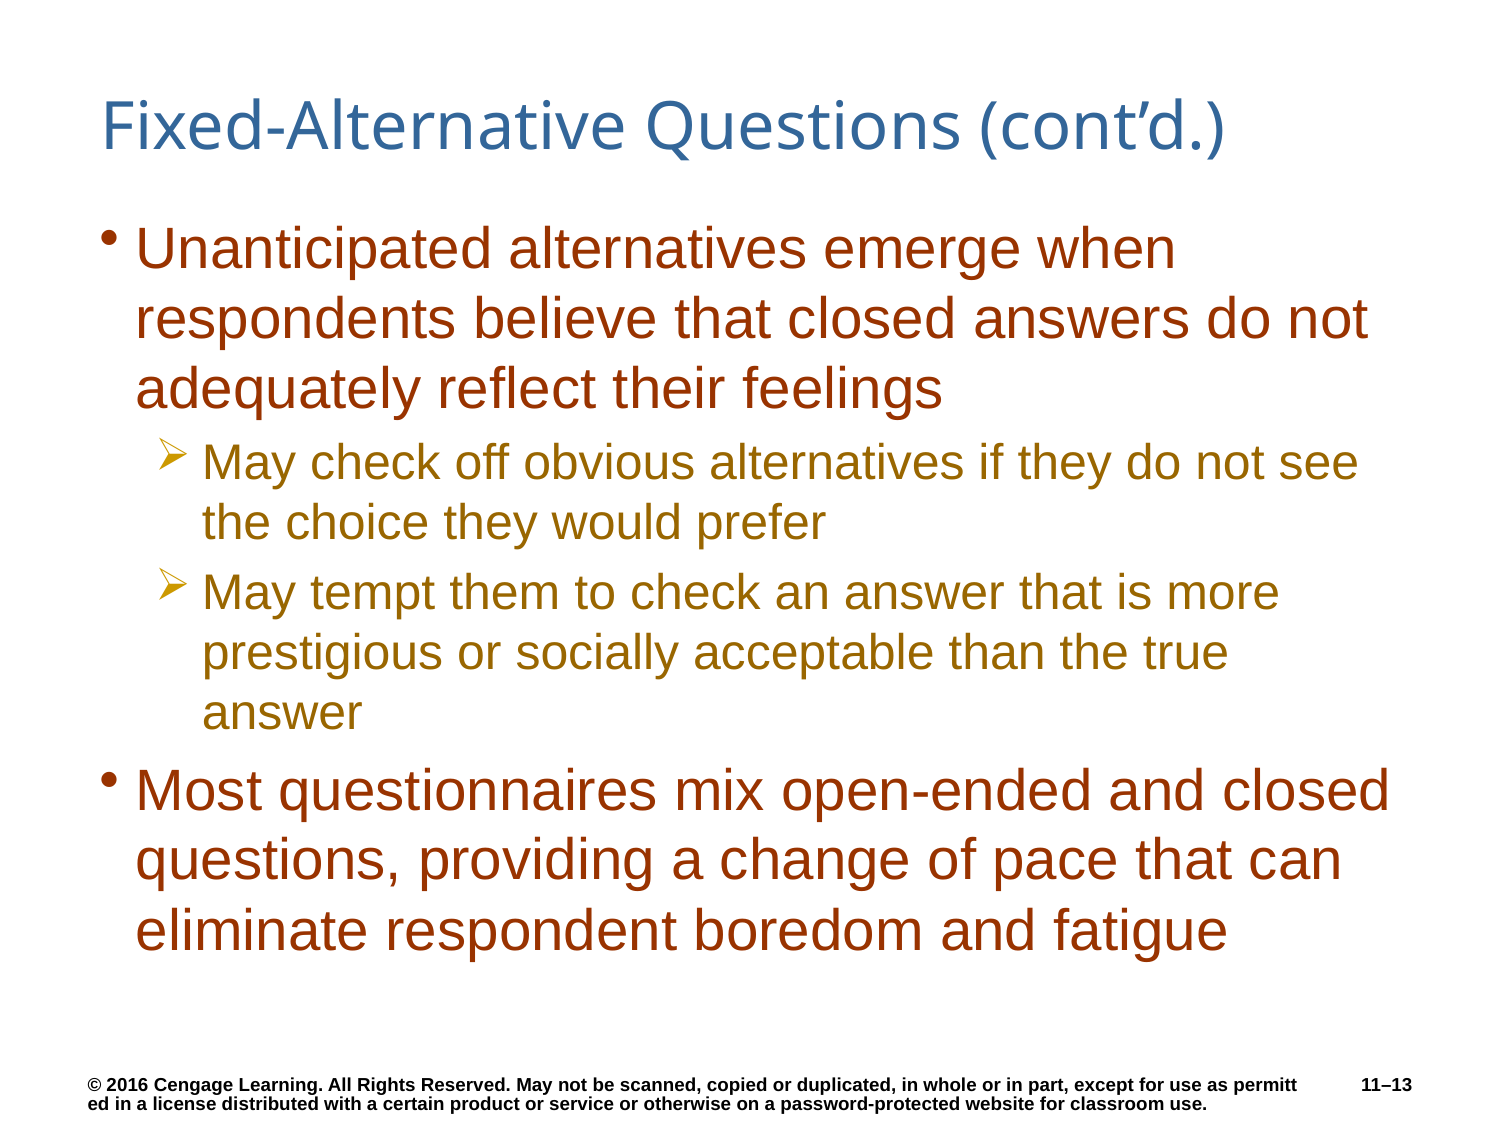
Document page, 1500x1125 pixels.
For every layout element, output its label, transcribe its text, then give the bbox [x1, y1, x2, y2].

list Unanticipated alternatives emerge when respondents believe that closed answers do not adequately reflect their feelings May check off obvious alternatives if they do not see the choice they would prefer May tempt them to check an answer that is more prestigious or socially acceptable than the true answer Most questionnaires mix open-ended and closed questions, providing a change of pace that can eliminate respondent boredom and fatigue [84, 202, 1414, 1013]
footer © 2016 Cengage Learning. All Rights Reserved. May not be scanned, copied or duplicated, in whole or in part, except for use as permitted in a license distributed with a certain product or service or otherwise on a password-protected website for classroom use. [87, 1057, 1050, 1103]
slide_number 11–13 [1050, 1042, 1413, 1103]
title Fixed-Alternative Questions (cont’d.) [85, 75, 1411, 171]
